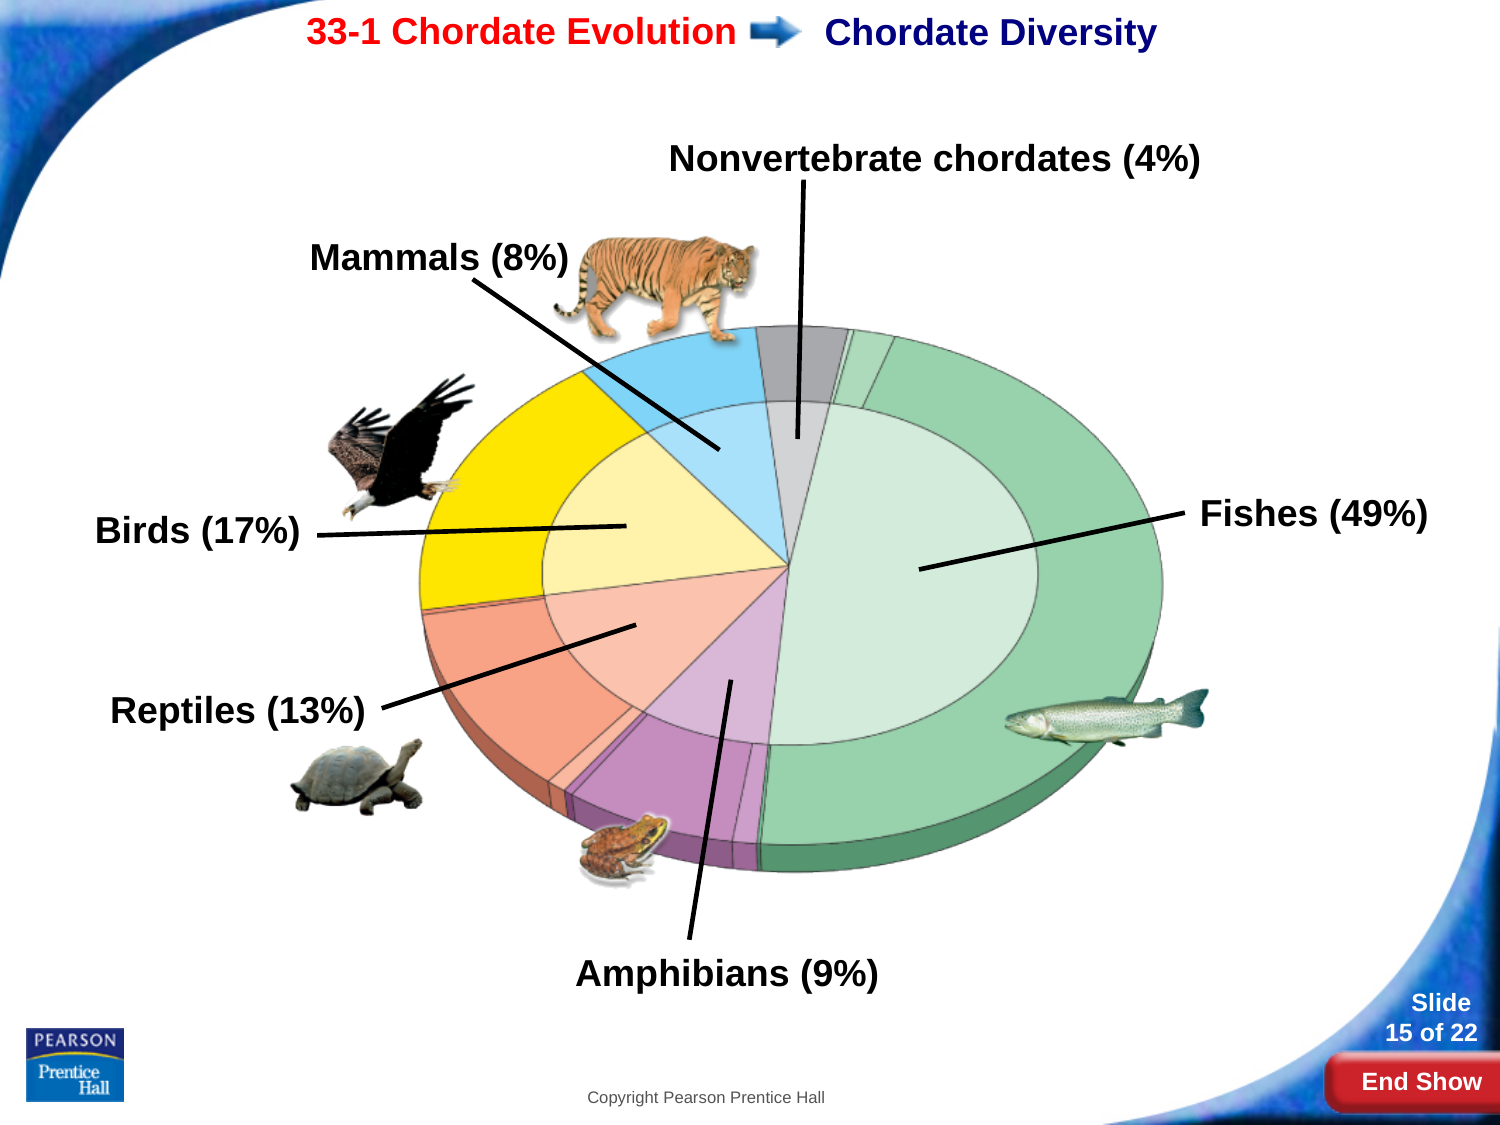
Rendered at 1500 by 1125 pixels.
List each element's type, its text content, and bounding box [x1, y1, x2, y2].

title Chordate Diversity [809, 0, 1479, 76]
picture [0, 0, 1500, 1125]
text_box Nonvertebrate chordates (4%) [654, 126, 1217, 187]
text_box Fishes (49%) [1224, 481, 1444, 542]
text_box Amphibians (9%) [560, 941, 895, 1002]
footer Copyright Pearson Prentice Hall [468, 1078, 945, 1105]
text_box Birds (17%) [79, 498, 275, 559]
text_box Reptiles (13%) [95, 679, 275, 739]
